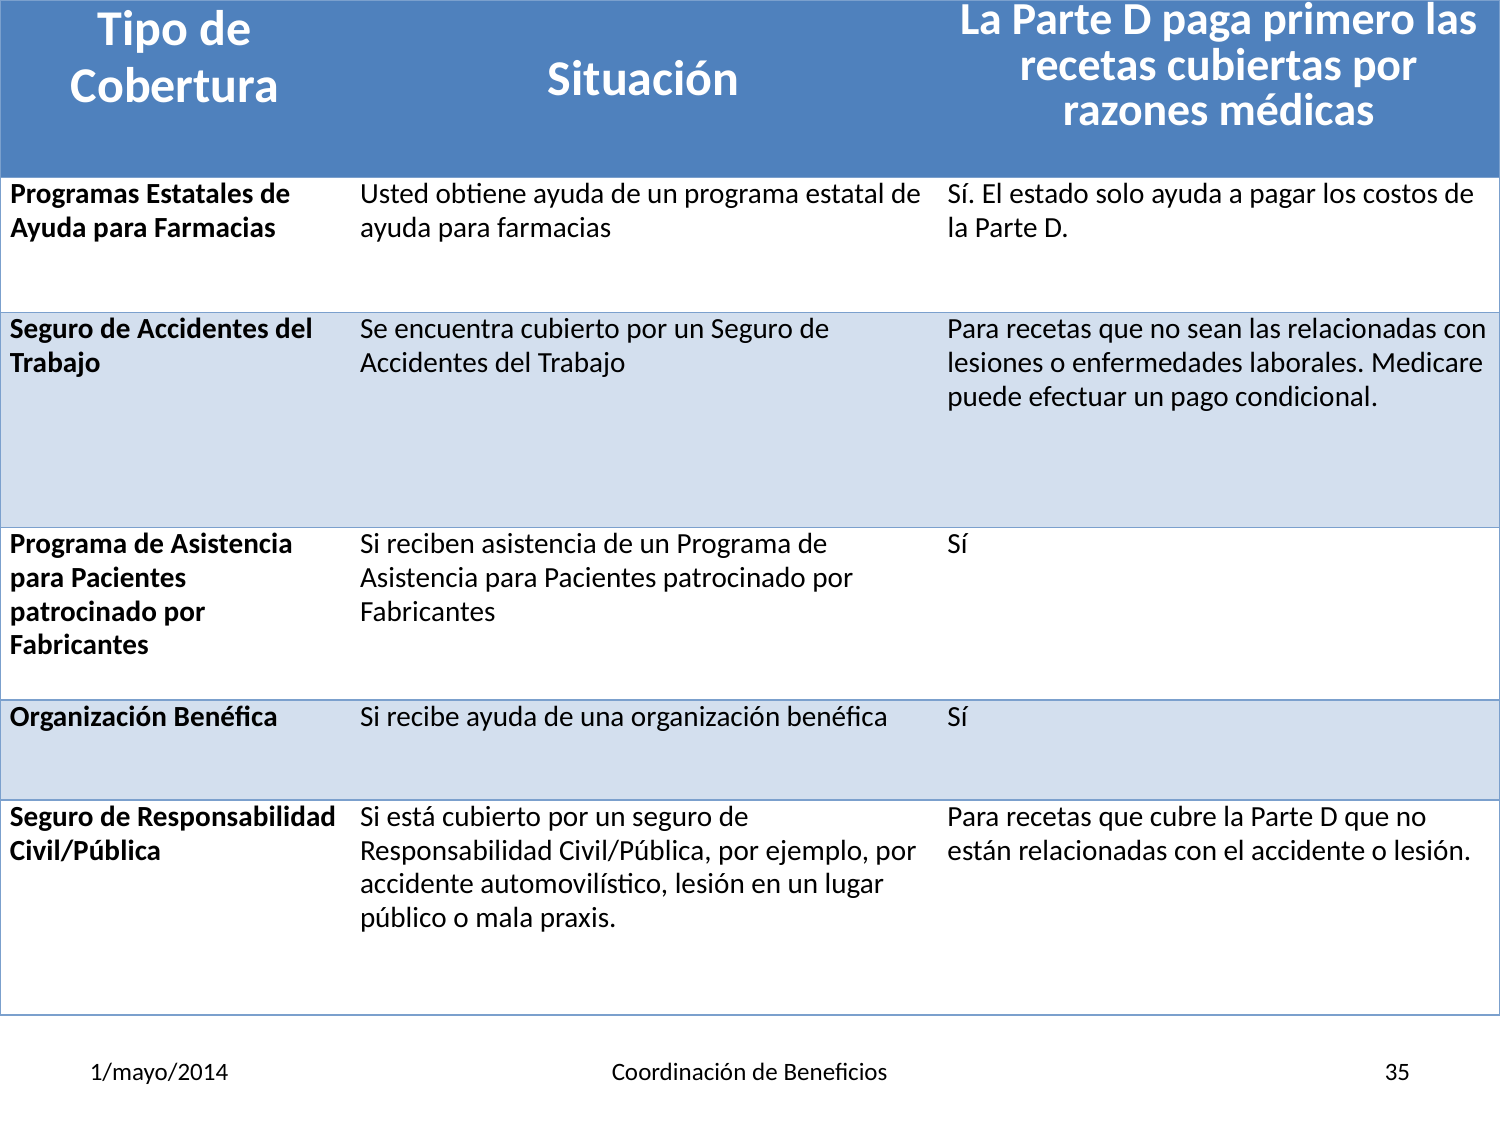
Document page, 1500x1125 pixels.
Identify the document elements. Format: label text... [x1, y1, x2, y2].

table_cell Si recibe ayuda de una organización benéfica [350, 701, 937, 799]
table_cell Para recetas que cubre la Parte D que no están relacionadas con el accidente o lesión. [937, 801, 1499, 1014]
table_cell Usted obtiene ayuda de un programa estatal de ayuda para farmacias [350, 178, 937, 312]
footer Coordinación de Beneficios [425, 1040, 1074, 1100]
table_cell Sí [937, 701, 1499, 799]
table_header La Parte D paga primero las recetas cubiertas por razones médicas [937, 1, 1499, 177]
slide_number 1/mayo/2014 [75, 1040, 425, 1100]
table_cell Para recetas que no sean las relacionadas con lesiones o enfermedades laborales. Medicare puede efectuar un pago condicional. [937, 313, 1499, 527]
table_cell Sí [937, 528, 1499, 699]
table_header Situación [350, 1, 937, 177]
table_cell Programa de Asistencia para Pacientes patrocinado por Fabricantes [1, 528, 350, 699]
table_cell Seguro de Responsabilidad Civil/Pública [1, 801, 350, 1014]
table_cell Organización Benéfica [1, 701, 350, 799]
table_cell Sí. El estado solo ayuda a pagar los costos de la Parte D. [937, 178, 1499, 312]
table_cell Si está cubierto por un seguro de Responsabilidad Civil/Pública, por ejemplo, por accidente automovilístico, lesión en un lugar público o mala praxis. [350, 801, 937, 1014]
table_cell Seguro de Accidentes del Trabajo [1, 313, 350, 527]
table_cell Se encuentra cubierto por un Seguro de Accidentes del Trabajo [350, 313, 937, 527]
table_cell Programas Estatales de Ayuda para Farmacias [1, 178, 350, 312]
slide_number 35 [1074, 1040, 1425, 1100]
table_cell Si reciben asistencia de un Programa de Asistencia para Pacientes patrocinado por Fabricantes [350, 528, 937, 699]
picture [0, 1016, 1500, 1125]
table_header Tipo de Cobertura [1, 1, 350, 177]
